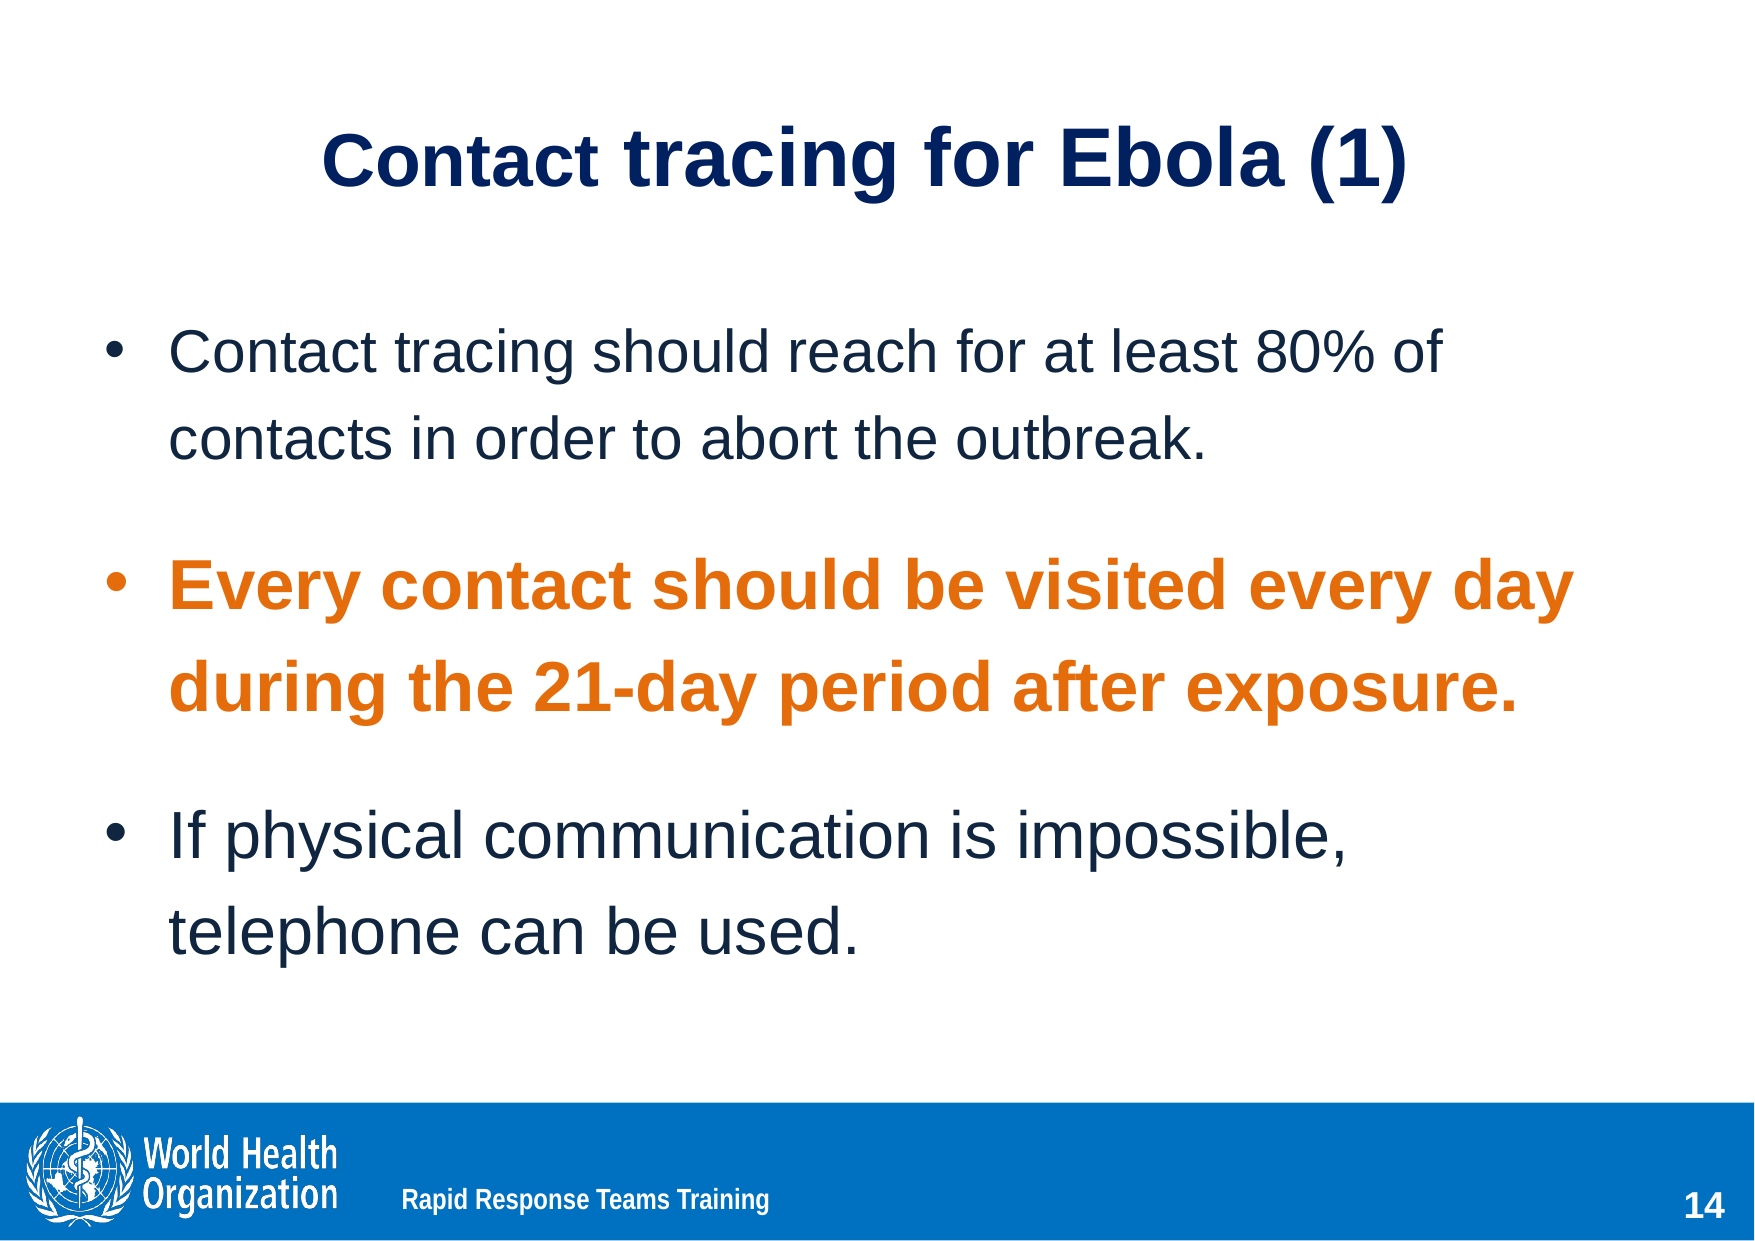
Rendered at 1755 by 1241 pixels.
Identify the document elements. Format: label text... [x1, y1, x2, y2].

list Contact tracing should reach for at least 80% of contacts in order to abort the outbreak. Every contact should be visited every day during the 21-day period after exposure. If physical communication is impossible, telephone can be used. [87, 289, 1667, 1108]
picture [25, 1116, 337, 1227]
title Contact tracing for Ebola (1) [87, 49, 1667, 257]
